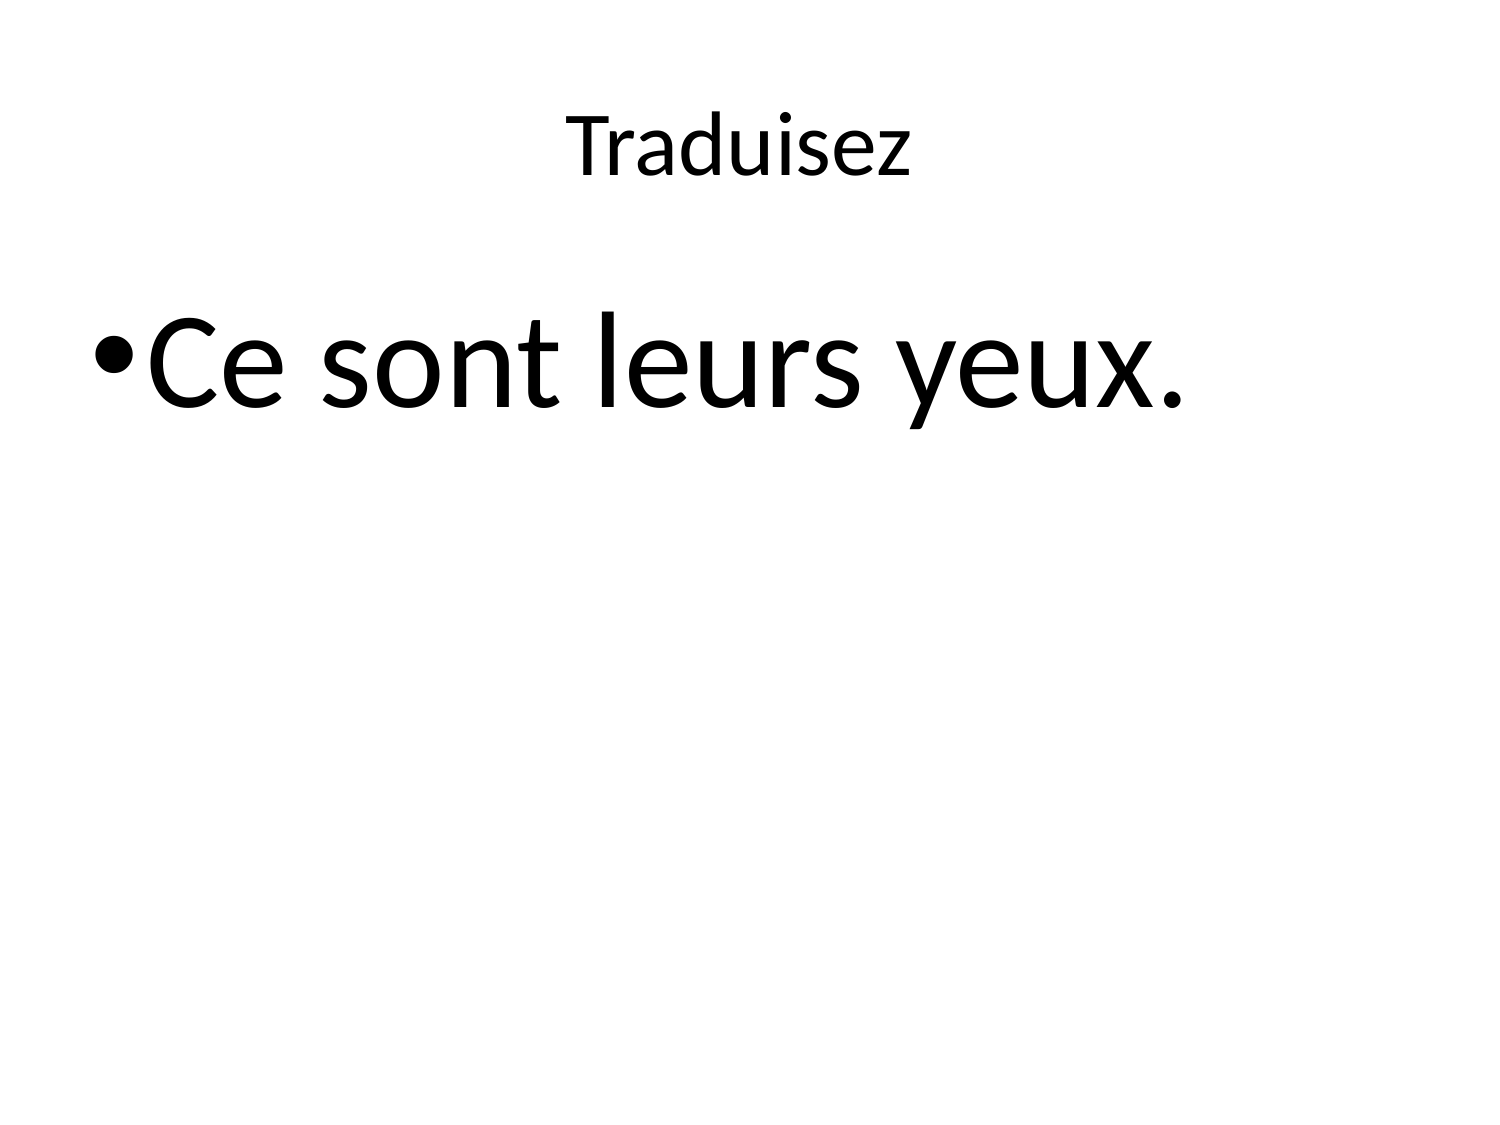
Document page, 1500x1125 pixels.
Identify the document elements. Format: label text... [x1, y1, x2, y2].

list Ce sont leurs yeux. [75, 262, 1425, 1005]
title Traduisez [75, 45, 1425, 233]
